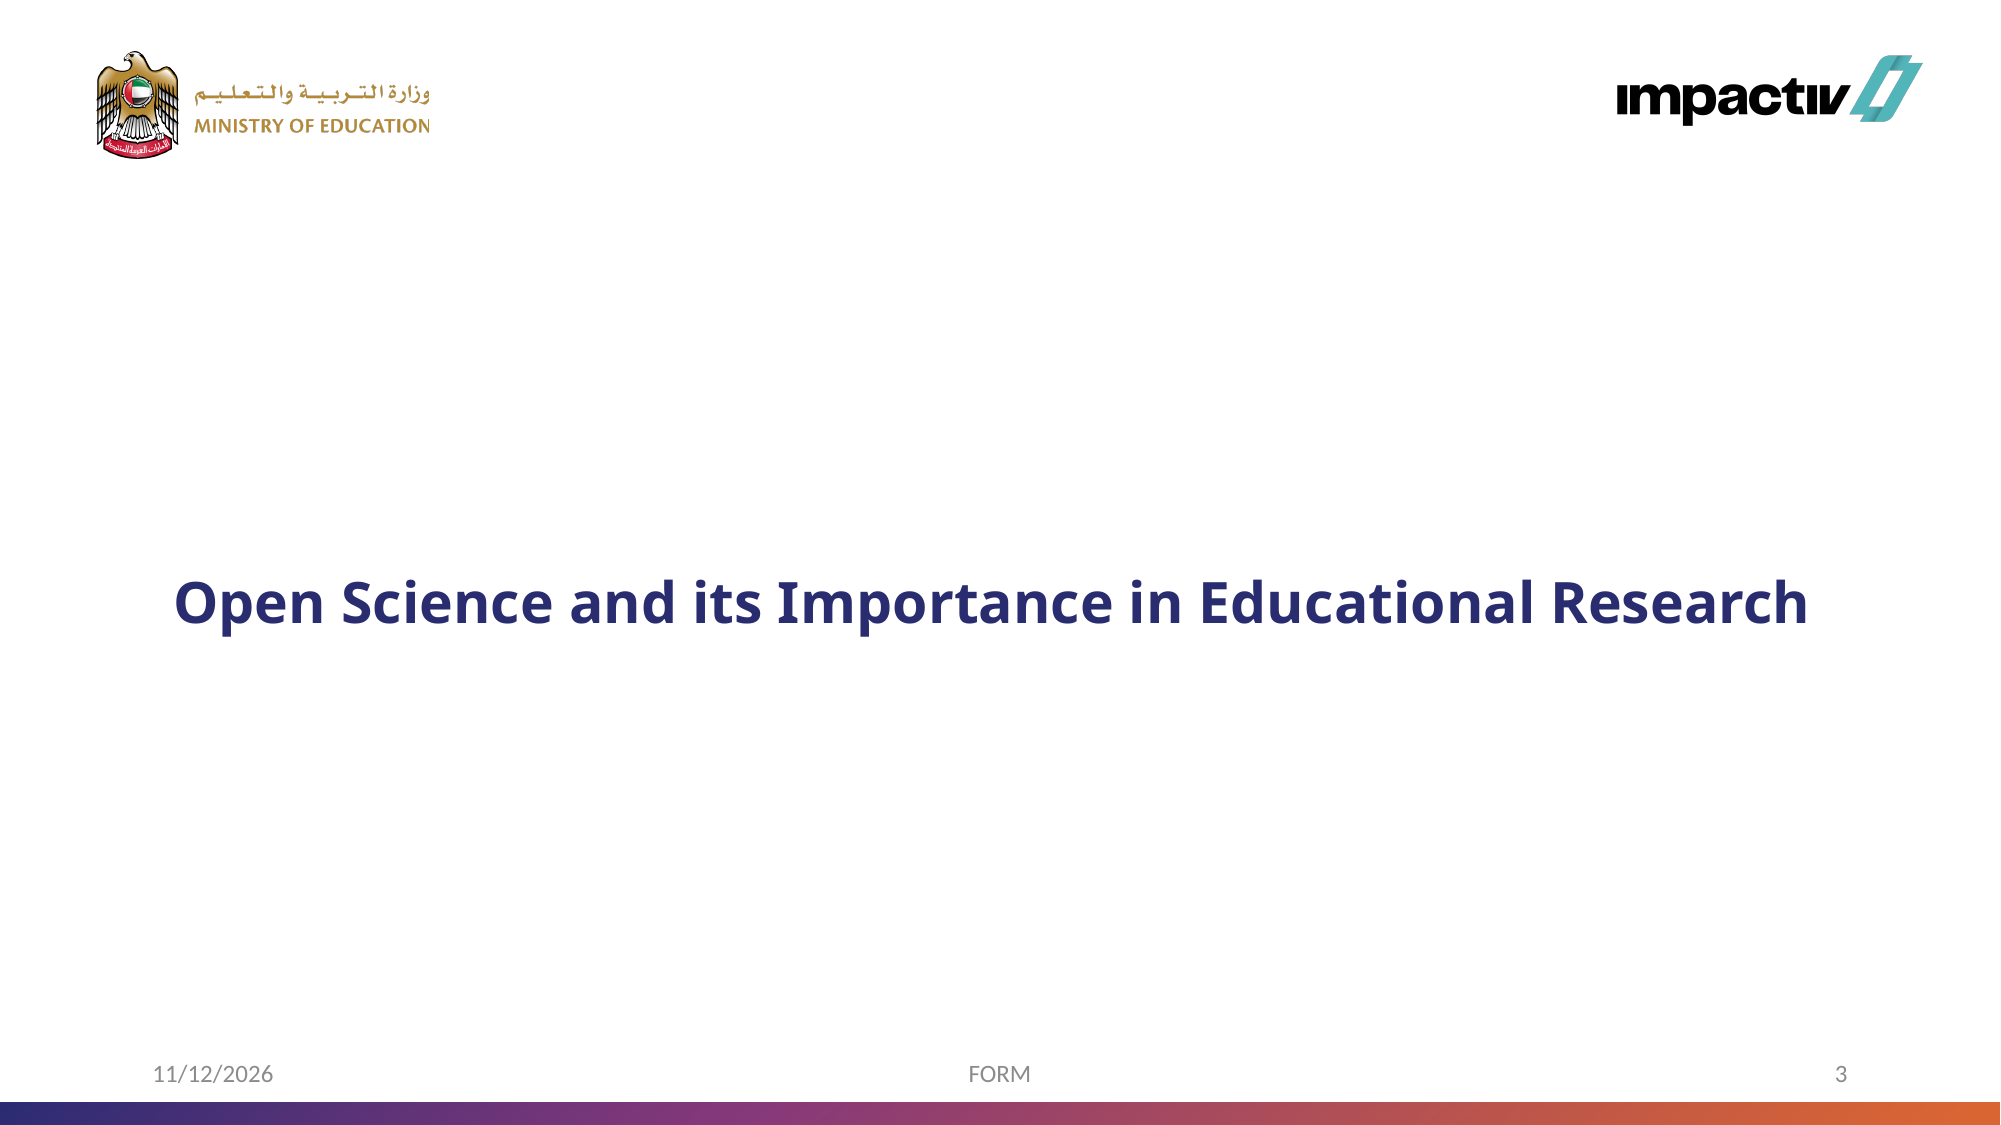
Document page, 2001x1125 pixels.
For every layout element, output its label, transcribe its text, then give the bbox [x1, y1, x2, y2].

picture [1610, 52, 1929, 128]
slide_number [137, 1042, 588, 1103]
list Open Science and its Importance in Educational Research [137, 438, 1863, 687]
footer FORM [662, 1042, 1338, 1103]
slide_number 3 [1412, 1042, 1863, 1103]
